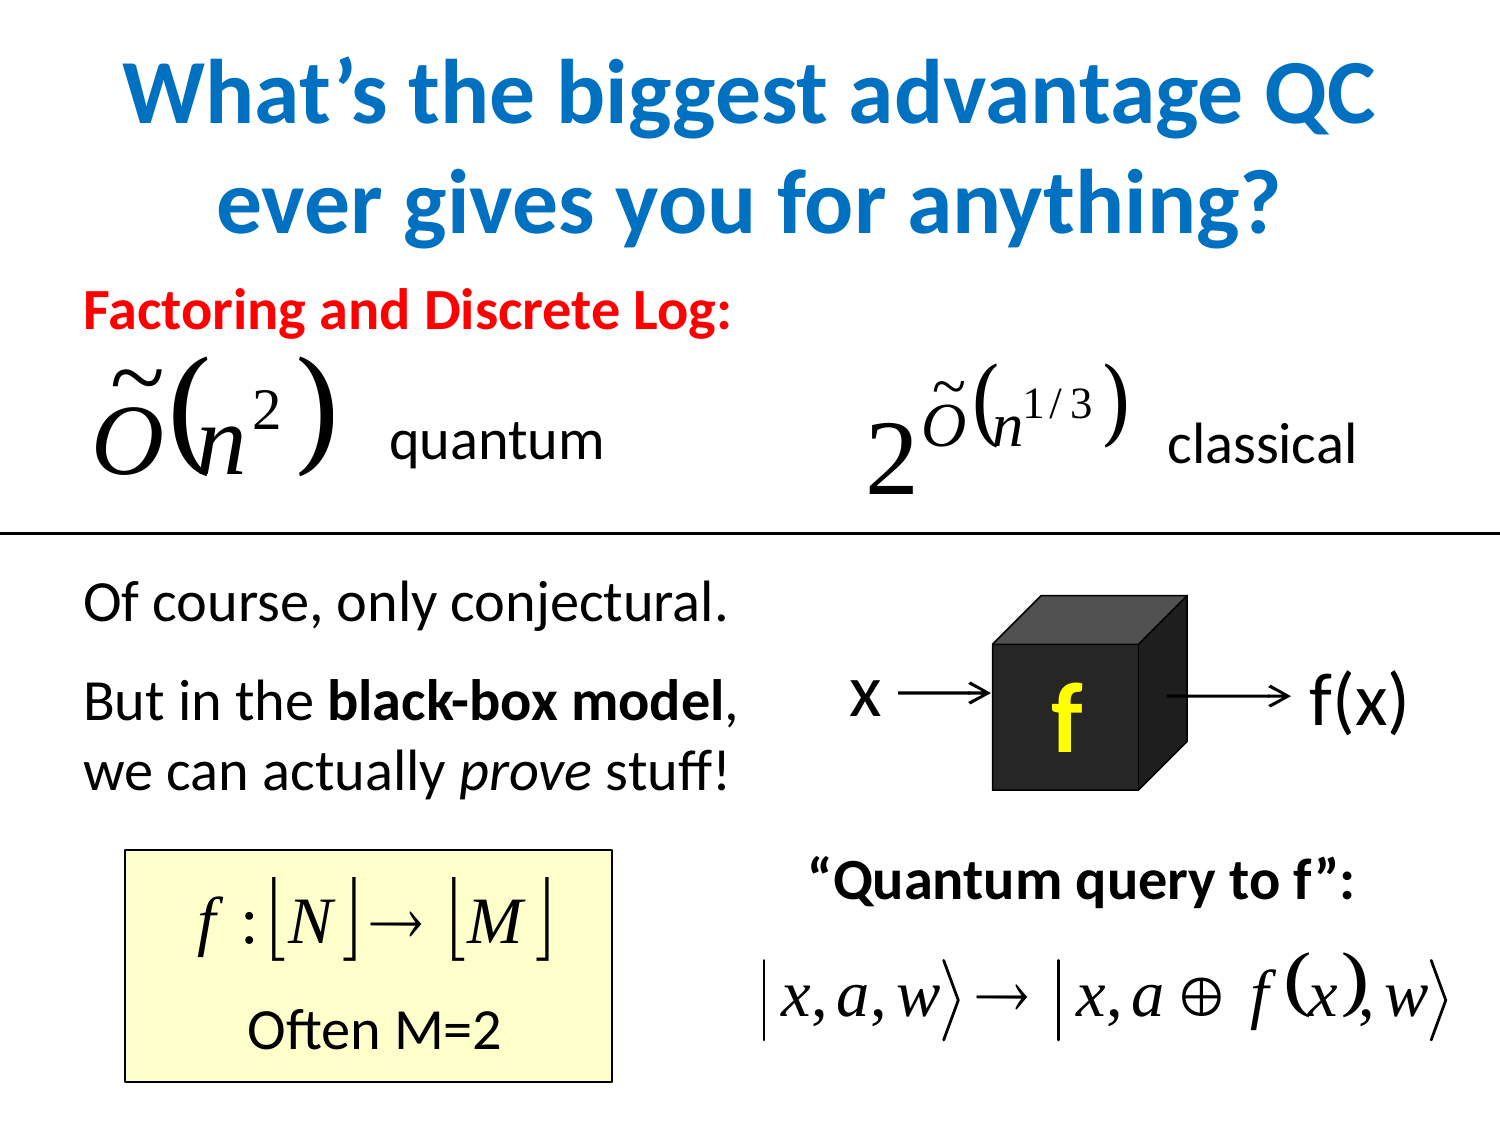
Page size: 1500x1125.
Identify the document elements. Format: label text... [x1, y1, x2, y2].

text_box classical [1152, 397, 1391, 483]
text_box “Quantum query to f”: [793, 833, 1406, 919]
text_box Factoring and Discrete Log: [68, 263, 1456, 349]
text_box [792, 595, 1445, 791]
text_box quantum [374, 393, 625, 479]
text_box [78, 356, 333, 517]
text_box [849, 360, 1137, 513]
text_box Of course, only conjectural. But in the black-box model, we can actually prove stuff! [68, 555, 798, 810]
text_box What’s the biggest advantage QC ever gives you for anything? [74, 24, 1425, 260]
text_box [124, 849, 613, 1093]
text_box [751, 944, 1461, 1056]
